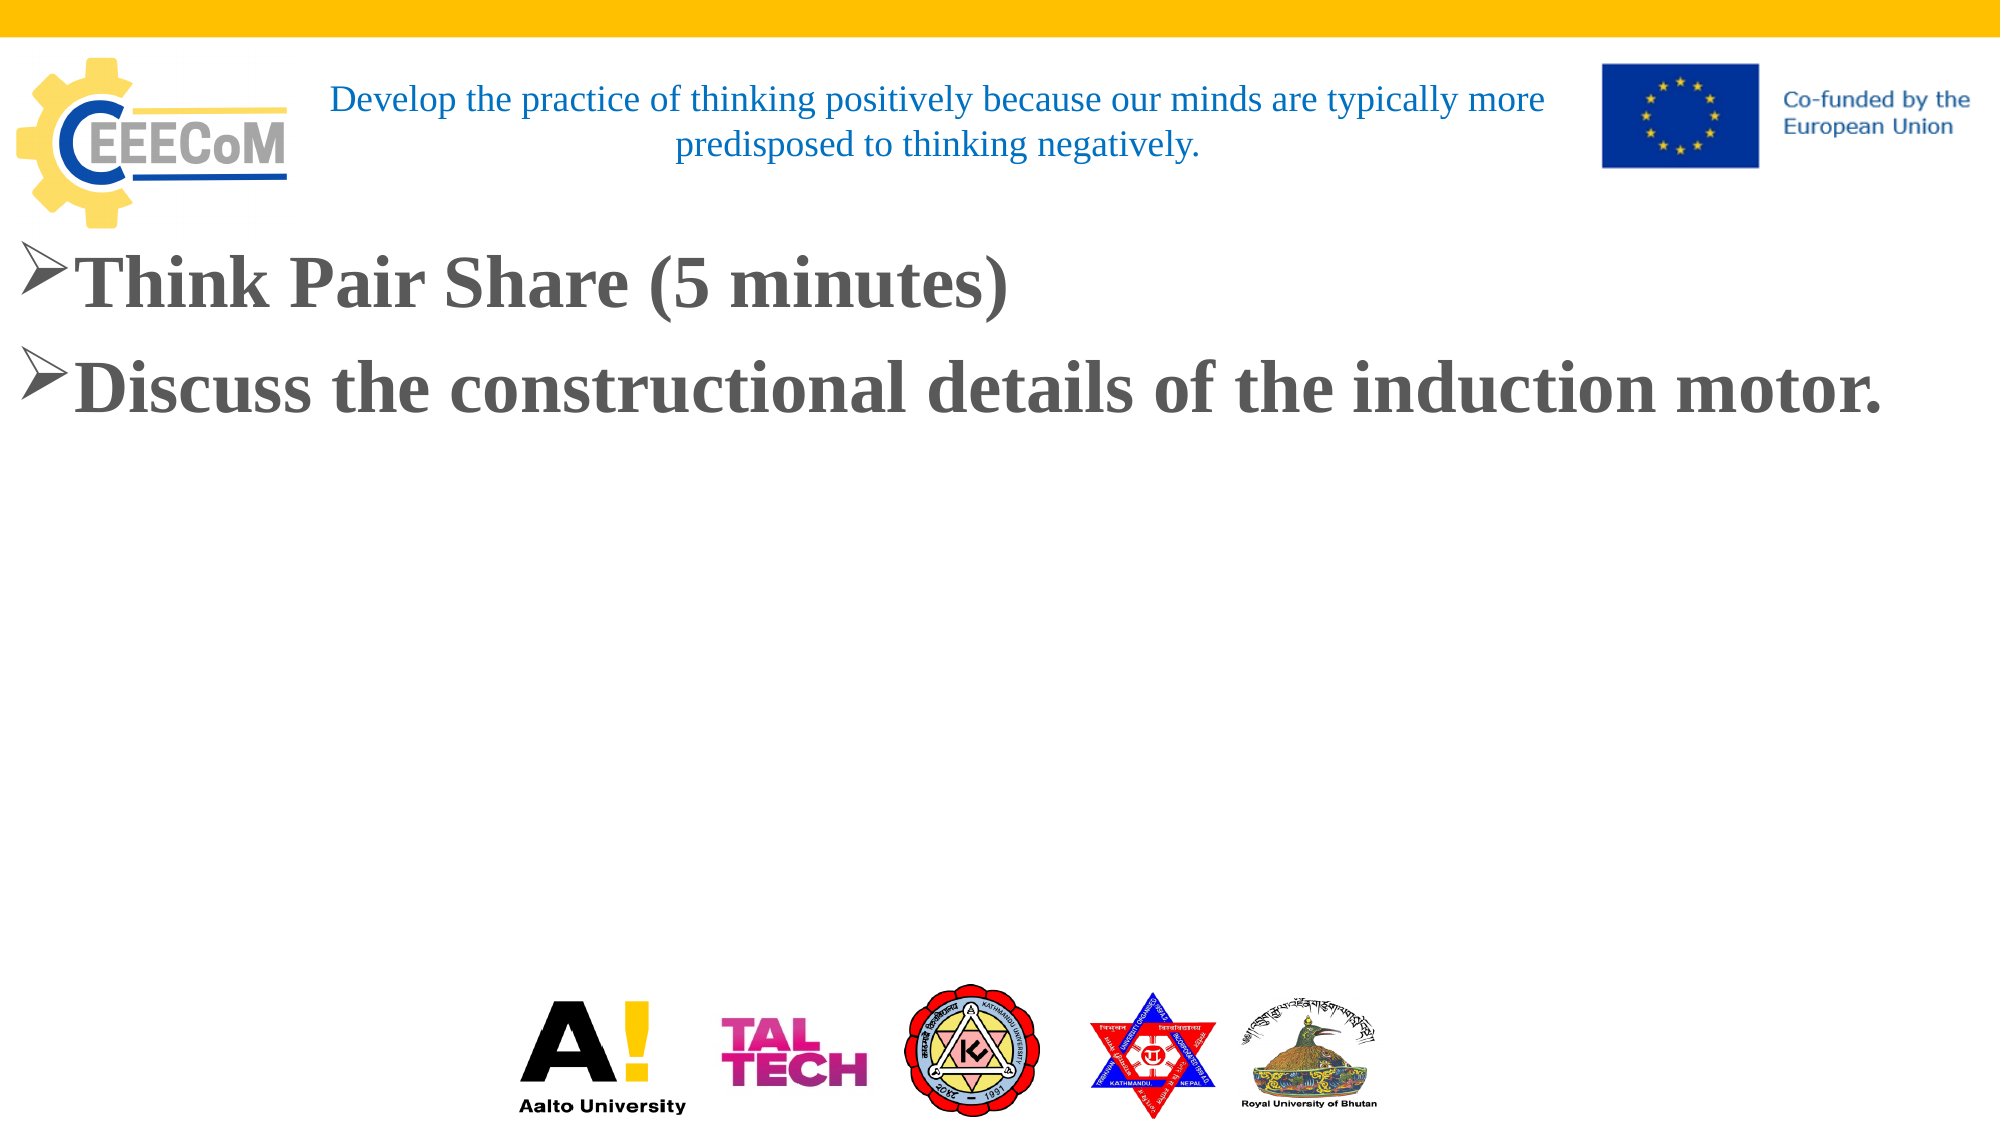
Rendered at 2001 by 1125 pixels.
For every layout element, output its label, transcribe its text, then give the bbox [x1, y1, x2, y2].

list Think Pair Share (5 minutes) Discuss the constructional details of the induction motor. [0, 224, 2000, 975]
picture [11, 50, 299, 224]
picture [1595, 46, 2000, 181]
picture [512, 984, 1382, 1125]
title Develop the practice of thinking positively because our minds are typically more predisposed to thinking negatively. [312, 37, 1565, 201]
